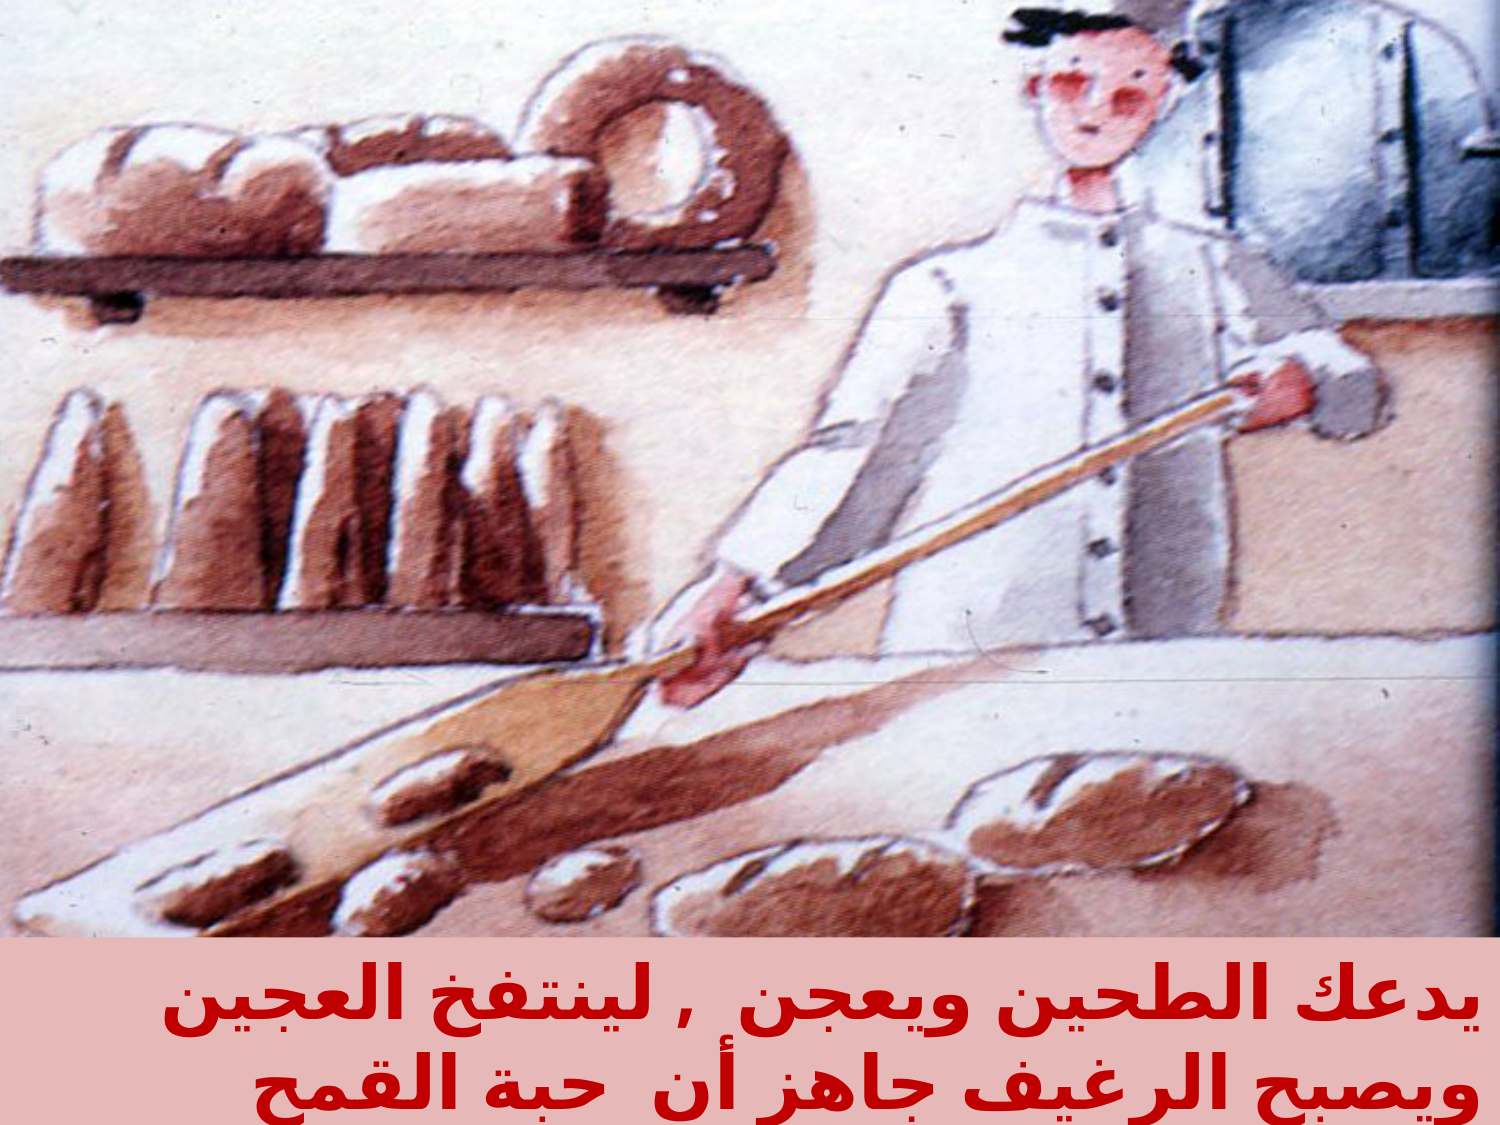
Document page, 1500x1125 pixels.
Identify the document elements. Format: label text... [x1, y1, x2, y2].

text_box يدعك الطحين ويعجن , لينتفخ العجين ويصبح الرغيف جاهز أن حبة القمح الصغيرة تصبح رغيفا ذهبيا... [0, 946, 1500, 1125]
picture [0, 0, 1500, 938]
